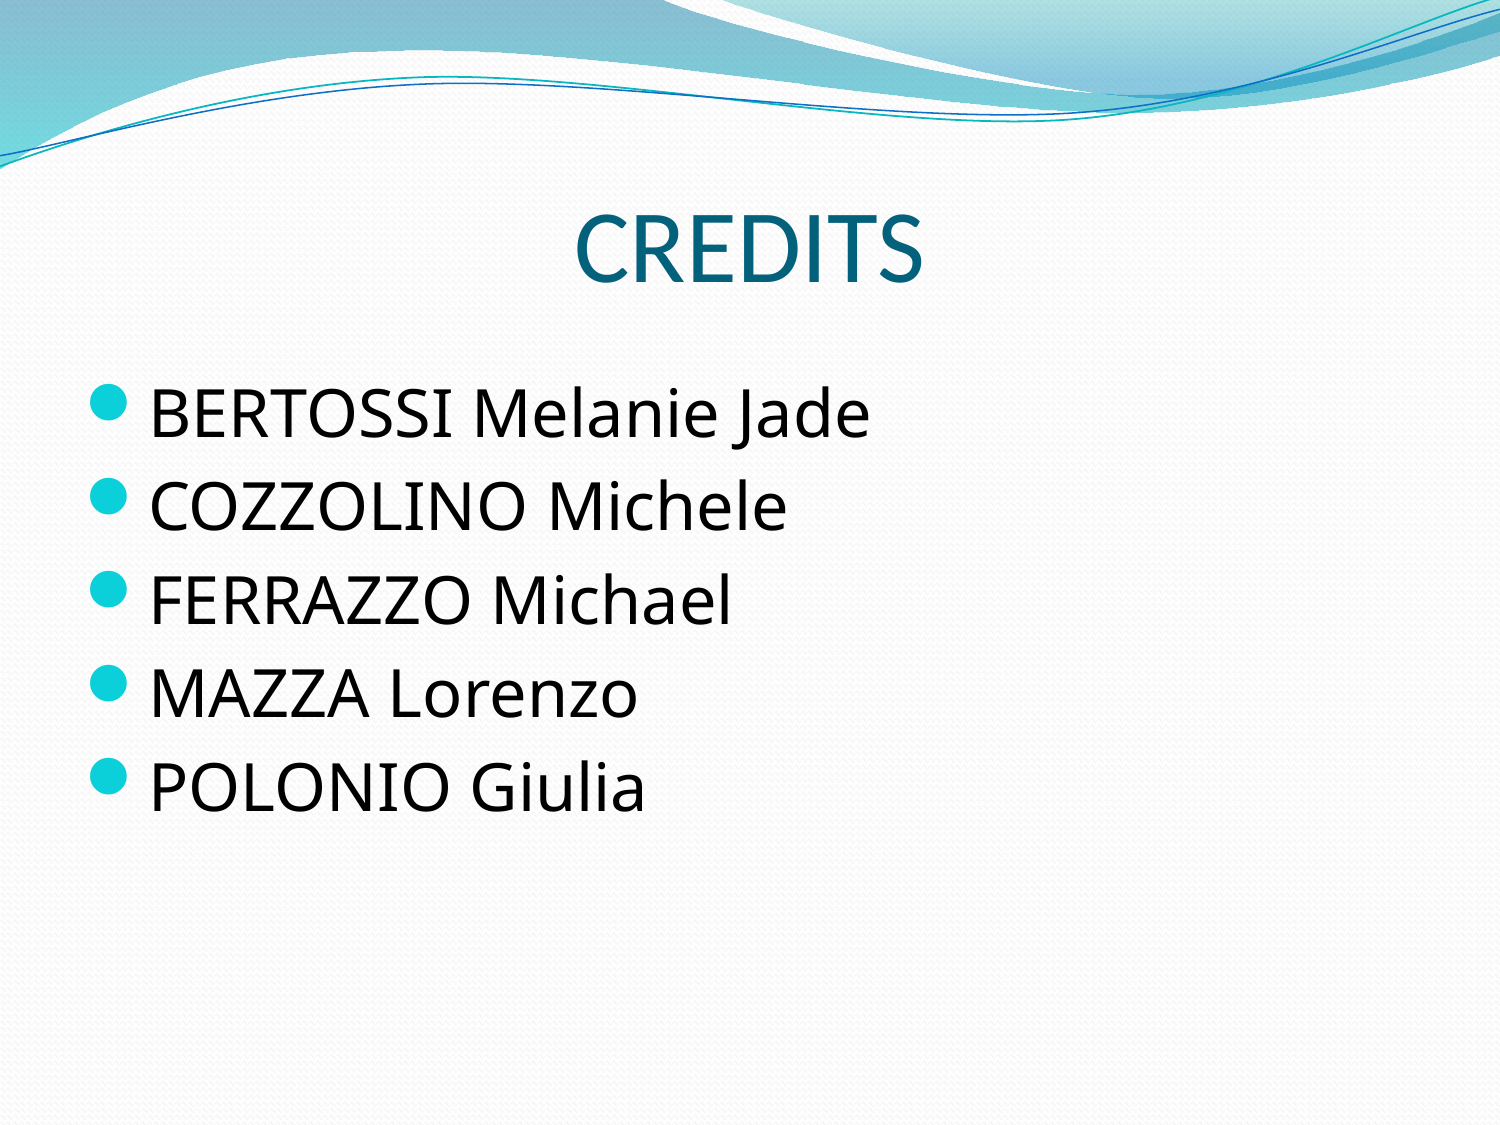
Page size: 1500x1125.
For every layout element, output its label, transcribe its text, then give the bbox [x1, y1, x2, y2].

list BERTOSSI Melanie Jade COZZOLINO Michele FERRAZZO Michael MAZZA Lorenzo POLONIO Giulia [70, 363, 1421, 867]
title CREDITS [75, 115, 1425, 303]
